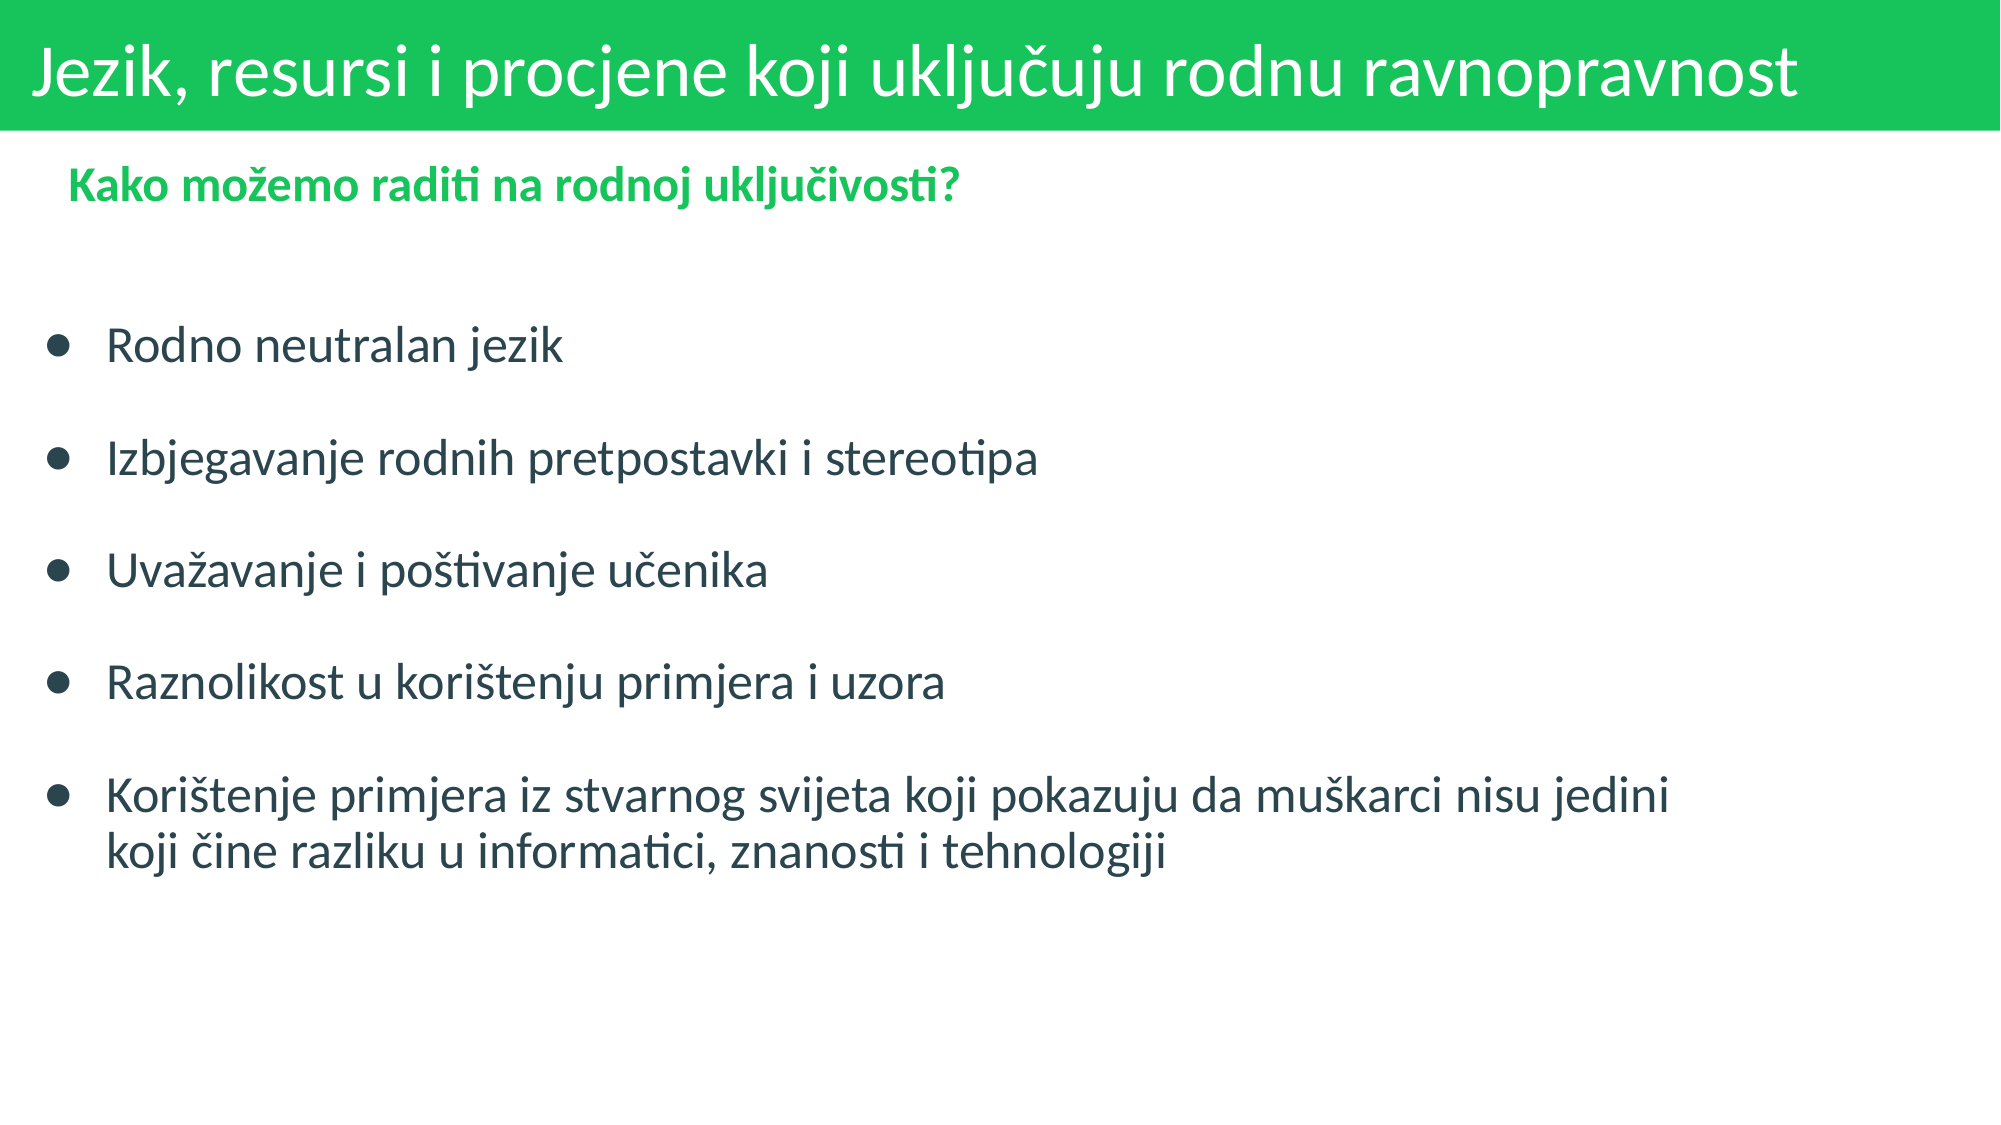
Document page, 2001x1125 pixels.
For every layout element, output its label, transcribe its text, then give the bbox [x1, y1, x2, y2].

list Kako možemo raditi na rodnoj uključivosti? [16, 140, 1976, 231]
list Rodno neutralan jezik Izbjegavanje rodnih pretpostavki i stereotipa Uvažavanje i poštivanje učenika Raznolikost u korištenju primjera i uzora Korištenje primjera iz stvarnog svijeta koji pokazuju da muškarci nisu jedini koji čine razliku u informatici, znanosti i tehnologiji [16, 310, 1935, 1112]
title Jezik, resursi i procjene koji uključuju rodnu ravnopravnost [16, 13, 1976, 131]
